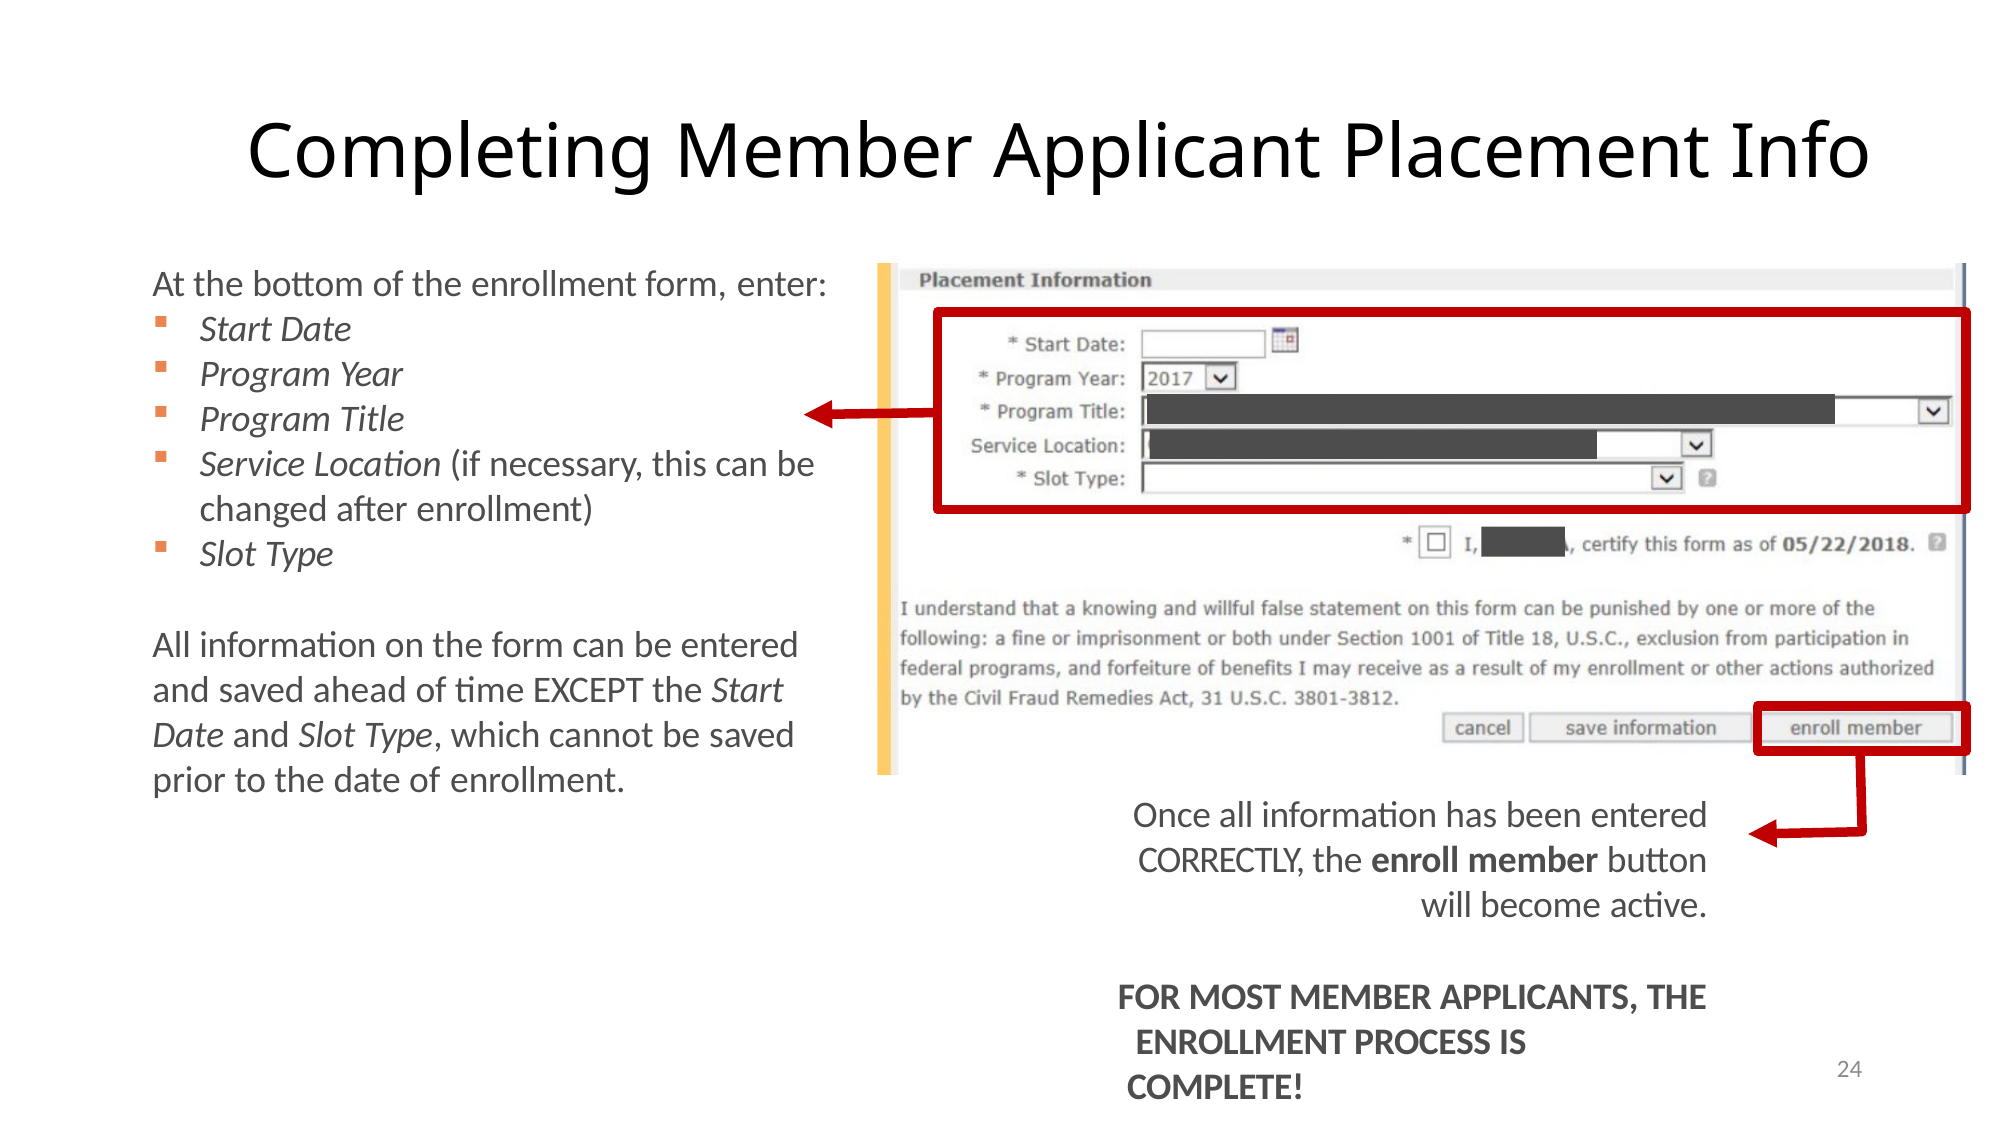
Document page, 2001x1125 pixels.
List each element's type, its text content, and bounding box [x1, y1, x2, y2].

slide_number 24 [1412, 775, 1863, 1125]
text_box [877, 263, 1967, 775]
text_box [1757, 705, 1967, 751]
title Completing Member Applicant Placement Info [150, 51, 1967, 242]
text_box [803, 400, 833, 429]
text_box [1481, 526, 1565, 557]
text_box [937, 312, 1967, 510]
text_box At the bottom of the enrollment form, enter: Start Date Program Year Program Title Service Location (if necessary, this can be changed after enrollment) Slot Type All information on the form can be entered and saved ahead of time EXCEPT the Start Date and Slot Type, which cannot be saved prior to the date of enrollment. [150, 256, 839, 801]
text_box [1748, 819, 1778, 848]
text_box Once all information has been entered CORRECTLY, the enroll member button will become active. FOR MOST MEMBER APPLICANTS, THE ENROLLMENT PROCESS IS COMPLETE! [1115, 787, 1709, 1107]
text_box [1777, 749, 1863, 834]
